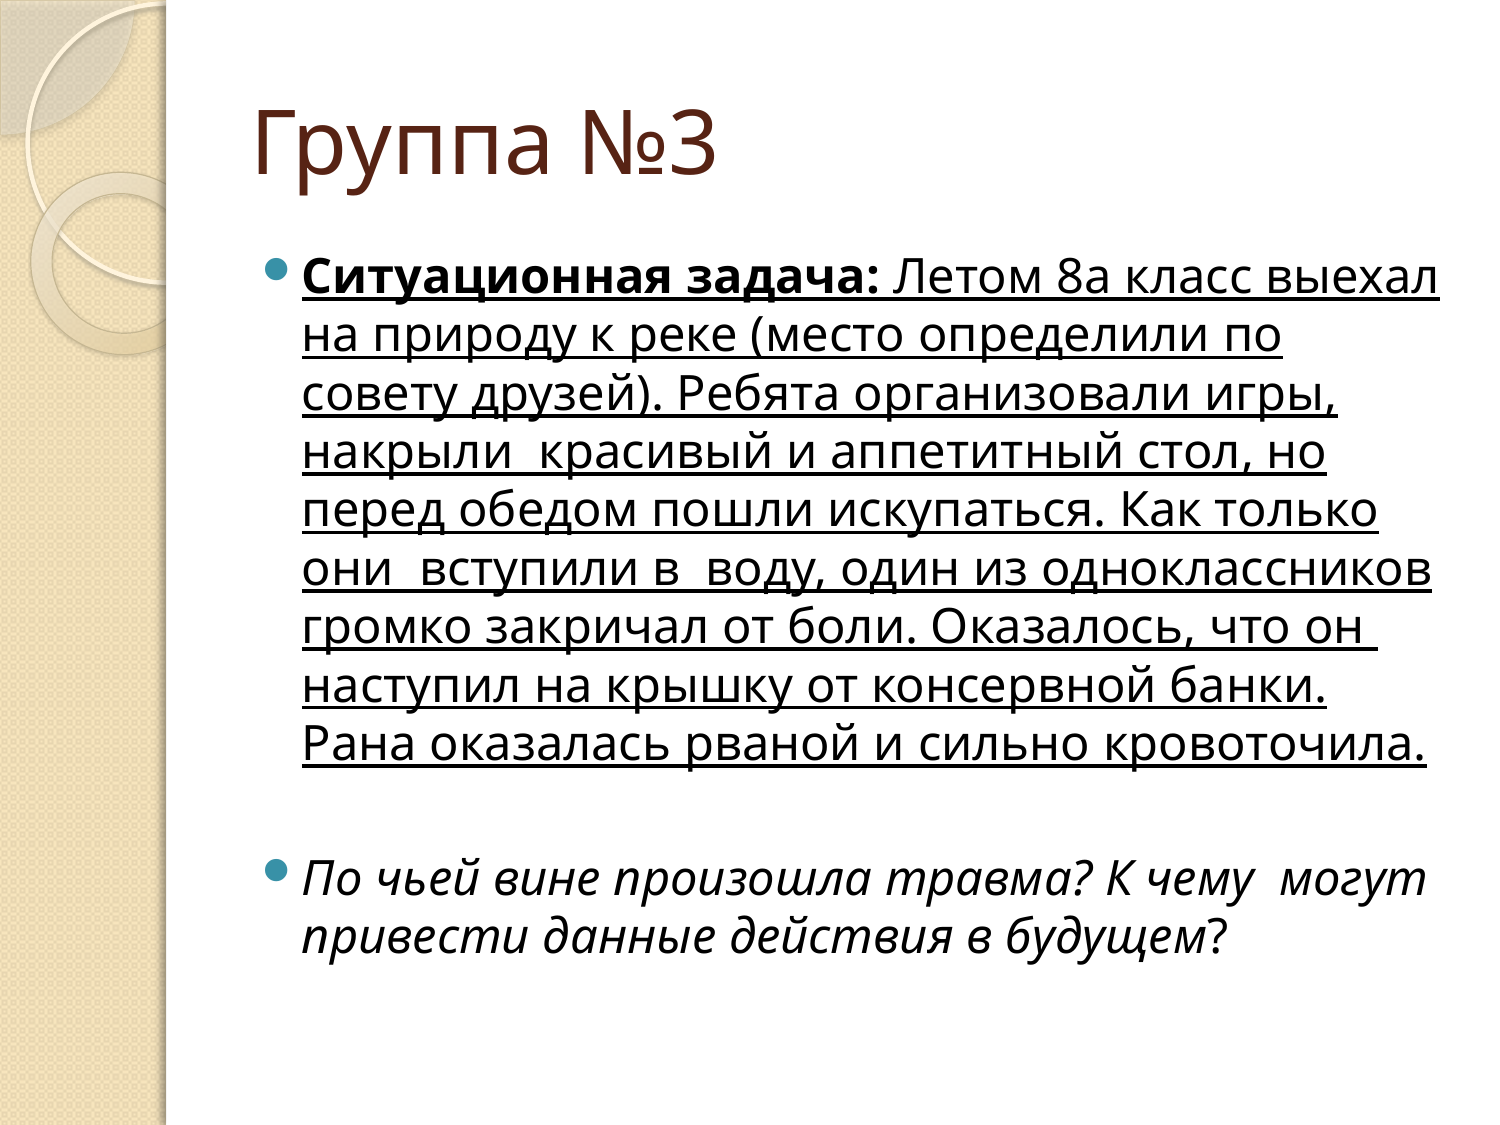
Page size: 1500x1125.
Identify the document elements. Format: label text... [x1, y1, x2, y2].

title Группа №3 [235, 45, 1466, 233]
list Ситуационная задача: Летом 8а класс выехал на природу к реке (место определили по совету друзей). Ребята организовали игры, накрыли красивый и аппетитный стол, но перед обедом пошли искупаться. Как только они вступили в воду, один из одноклассников громко закричал от боли. Оказалось, что он наступил на крышку от консервной банки. Рана оказалась рваной и сильно кровоточила. По чьей вине произошла травма? К чему могут привести данные действия в будущем? [235, 237, 1466, 1025]
